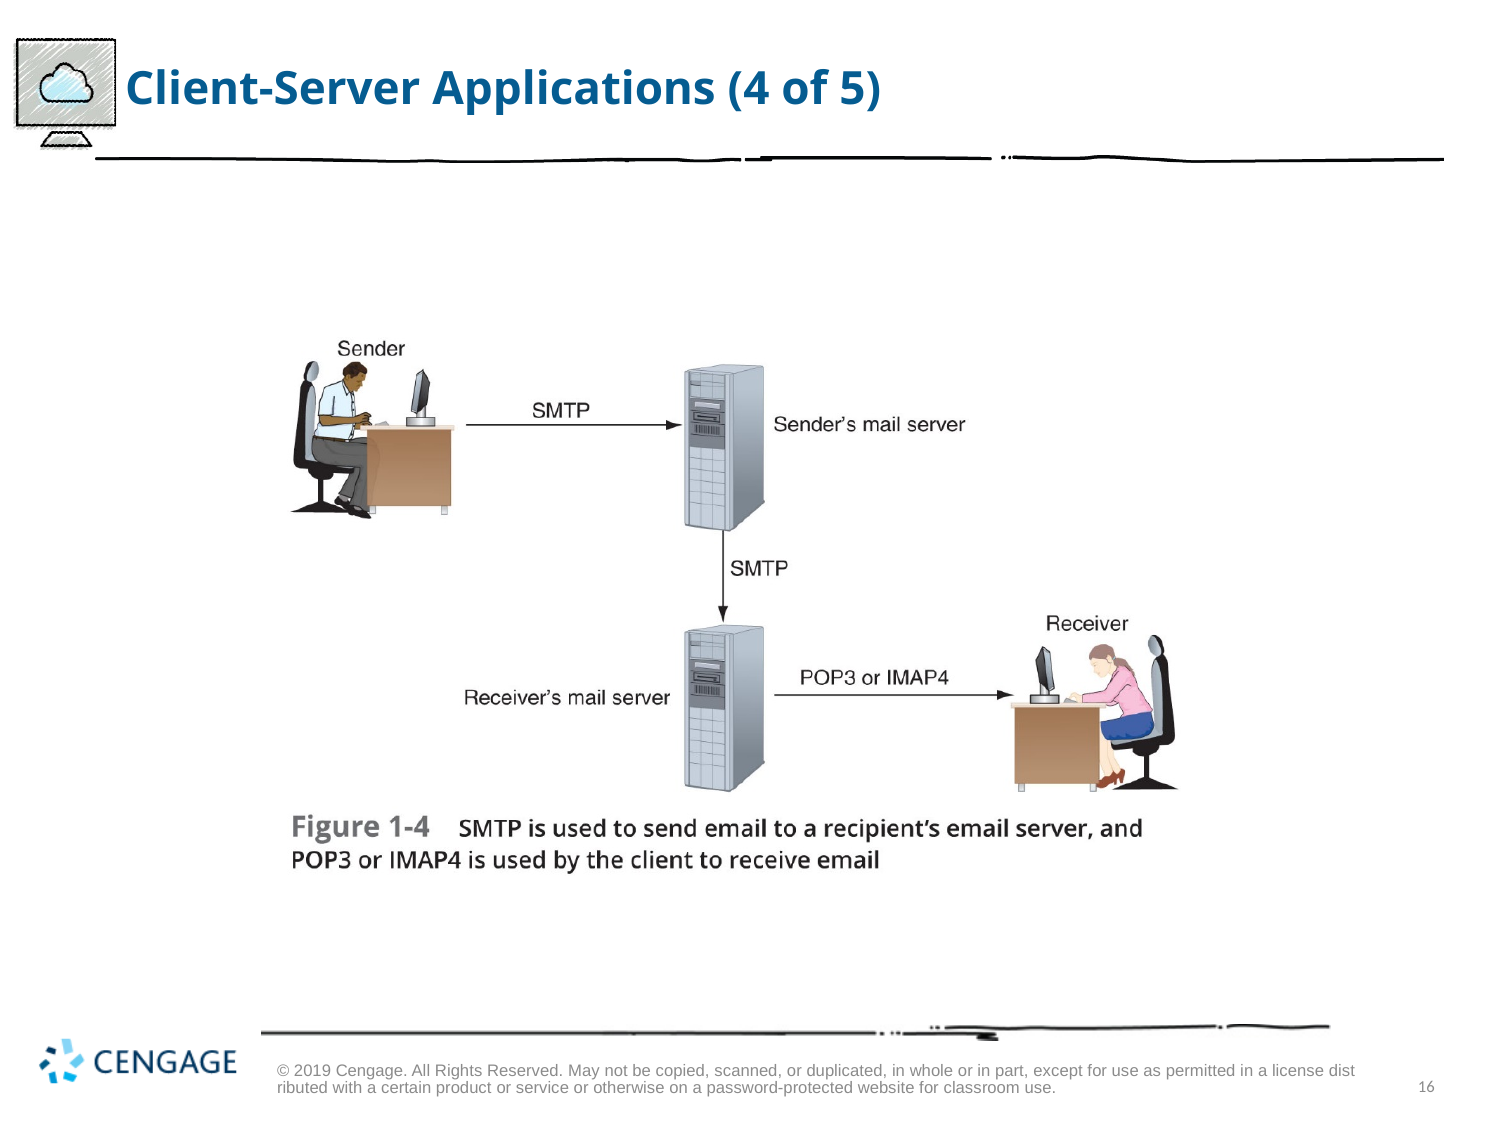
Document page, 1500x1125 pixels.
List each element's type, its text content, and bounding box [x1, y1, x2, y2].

picture [95, 155, 1444, 163]
picture [19, 1025, 249, 1096]
title Client-Server Applications (4 of 5) [125, 66, 1442, 116]
footer © 2019 Cengage. All Rights Reserved. May not be copied, scanned, or duplicated, in whole or in part, except for use as permitted in a license distributed with a certain product or service or otherwise on a password-protected website for classroom use. [262, 1050, 1375, 1091]
picture [261, 1024, 1331, 1041]
picture [13, 36, 117, 151]
picture [287, 337, 1182, 877]
